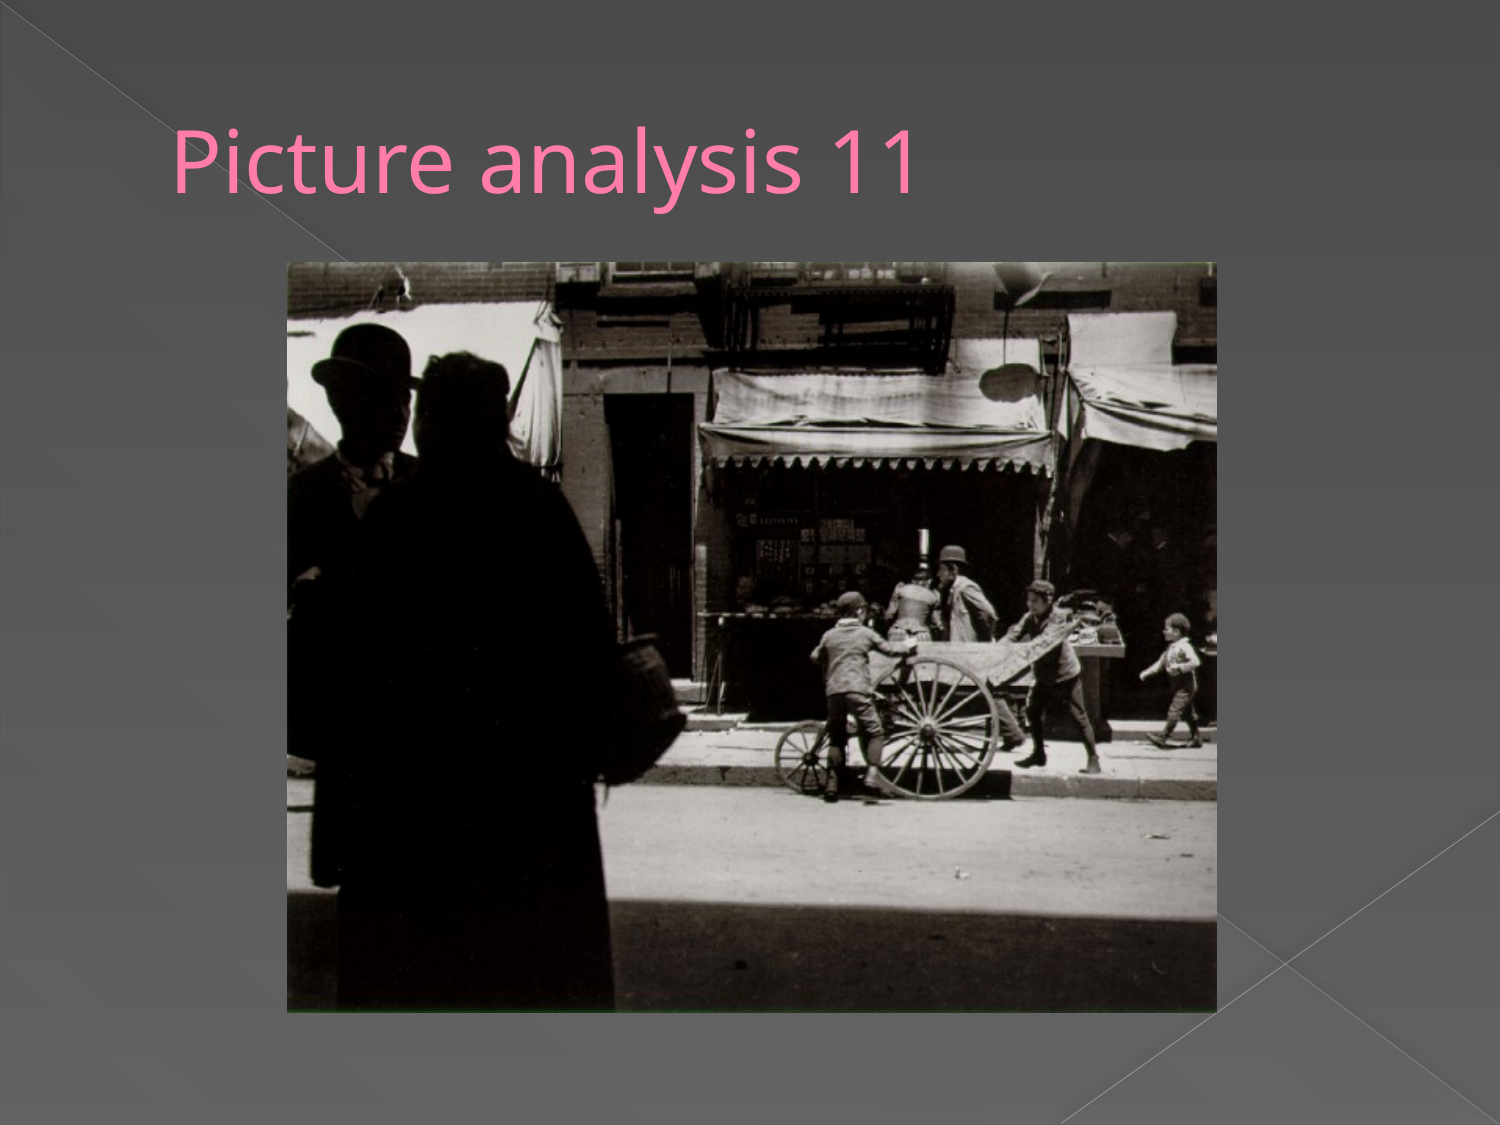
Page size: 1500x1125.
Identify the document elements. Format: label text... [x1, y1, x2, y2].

picture [287, 262, 1217, 1013]
title Picture analysis 11 [75, 43, 1425, 274]
